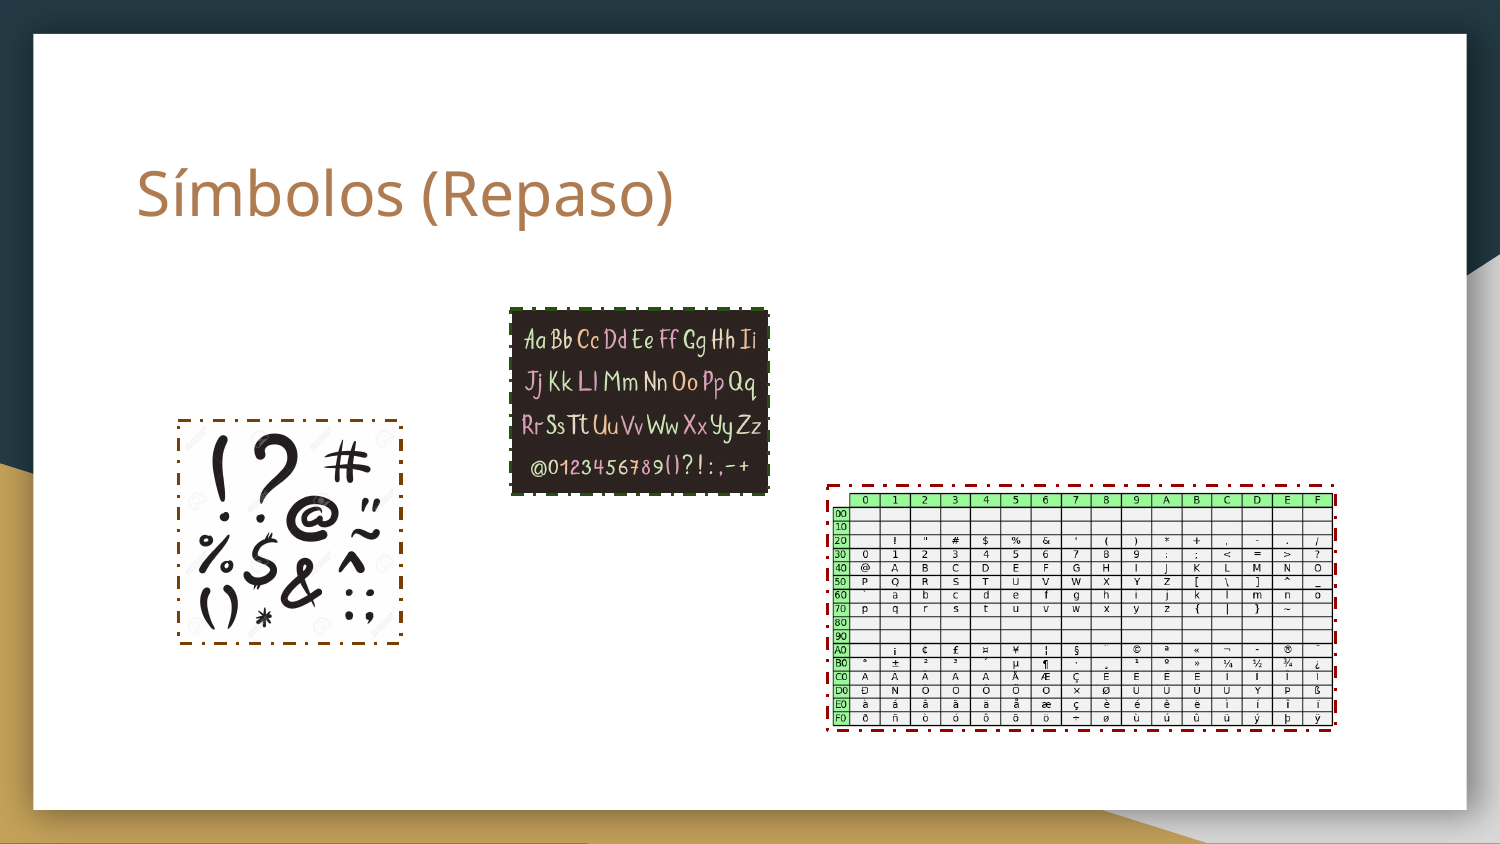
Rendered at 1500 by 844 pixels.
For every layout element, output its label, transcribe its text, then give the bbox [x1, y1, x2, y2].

picture [179, 421, 400, 642]
title Símbolos (Repaso) [121, 138, 1354, 296]
picture [828, 486, 1334, 730]
picture [511, 310, 768, 493]
